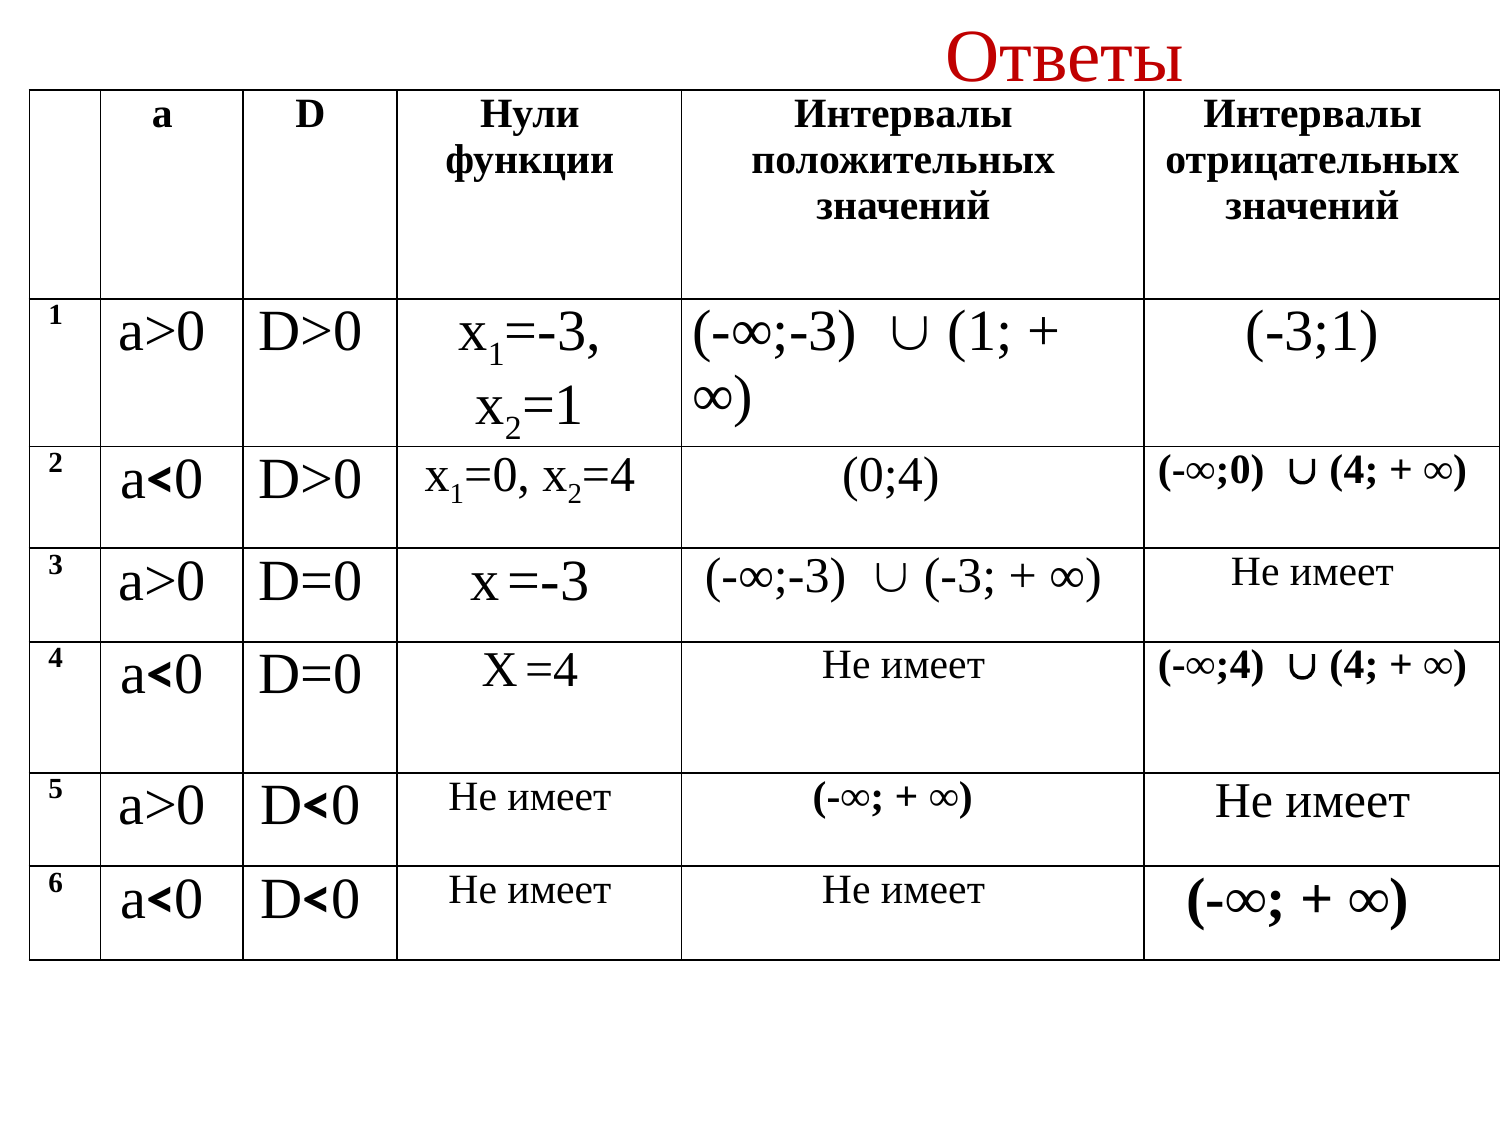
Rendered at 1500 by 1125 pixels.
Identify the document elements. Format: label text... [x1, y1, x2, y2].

table_header [30, 91, 100, 298]
table_header Интервалы положительных значений [682, 104, 1143, 298]
text_box Ответы [206, 0, 1211, 104]
table_cell а<0 [101, 643, 242, 772]
table_cell Не имеет [398, 867, 681, 959]
table_cell (-∞;-3) È (1; + ∞) [682, 300, 1143, 446]
table_cell x1=-3, x2=1 [398, 300, 681, 446]
table_cell Не имеет [682, 867, 1143, 959]
table_cell 2 [30, 447, 100, 547]
table_cell a>0 [101, 300, 242, 446]
table_cell Не имеет [398, 774, 681, 865]
table_cell X =4 [398, 643, 681, 772]
table_cell а>0 [101, 774, 242, 865]
table_cell D<0 [244, 774, 396, 865]
table_cell 3 [30, 549, 100, 641]
table_cell х =-3 [398, 549, 681, 641]
table_header Интервалы отрицательных значений [1145, 91, 1499, 298]
table_cell D=0 [244, 643, 396, 772]
table_header Нули функции [398, 104, 681, 298]
table_cell а<0 [101, 447, 242, 547]
table_header D [244, 104, 396, 298]
table_cell (-3;1) [1145, 300, 1499, 446]
table_cell 1 [30, 300, 100, 446]
table_cell D<0 [244, 867, 396, 959]
table_header а [101, 91, 242, 298]
table_cell a>0 [101, 549, 242, 641]
table_cell 6 [30, 867, 100, 959]
table_cell (-∞; + ∞) [682, 774, 1143, 865]
table_cell 4 [30, 643, 100, 772]
table_cell (-∞; + ∞) [1145, 867, 1499, 959]
table_cell (-∞;-3) È (-3; + ∞) [682, 549, 1143, 641]
table_cell а<0 [101, 867, 242, 959]
table_cell (0;4) [682, 447, 1143, 547]
table_cell D>0 [244, 447, 396, 547]
table_cell x1=0, x2=4 [398, 447, 681, 547]
table_cell (-∞;0) È (4; + ∞) [1145, 447, 1499, 547]
table_cell Не имеет [682, 643, 1143, 772]
table_cell D>0 [244, 300, 396, 446]
table_cell D=0 [244, 549, 396, 641]
table_cell Не имеет [1145, 774, 1499, 865]
table_cell 5 [30, 774, 100, 865]
table_cell (-∞;4) È (4; + ∞) [1145, 643, 1499, 772]
table_cell Не имеет [1145, 549, 1499, 641]
